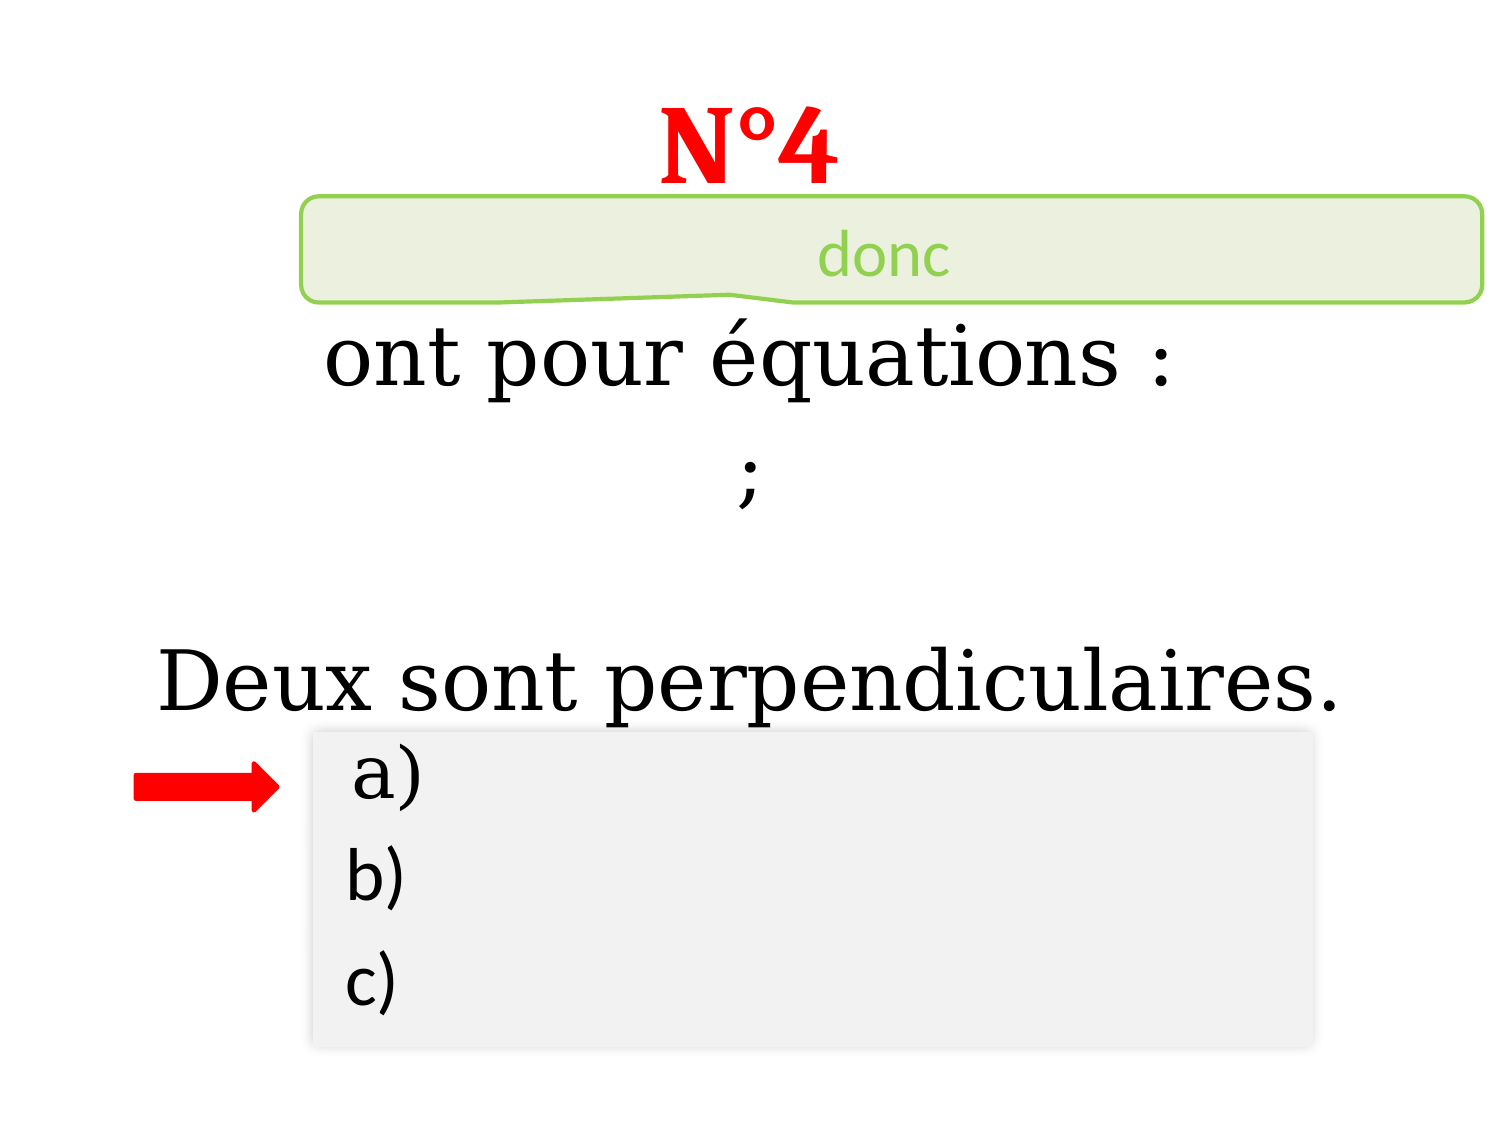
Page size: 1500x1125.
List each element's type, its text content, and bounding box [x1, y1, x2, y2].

text_box N°4 [0, 63, 1500, 214]
text_box [133, 761, 280, 813]
